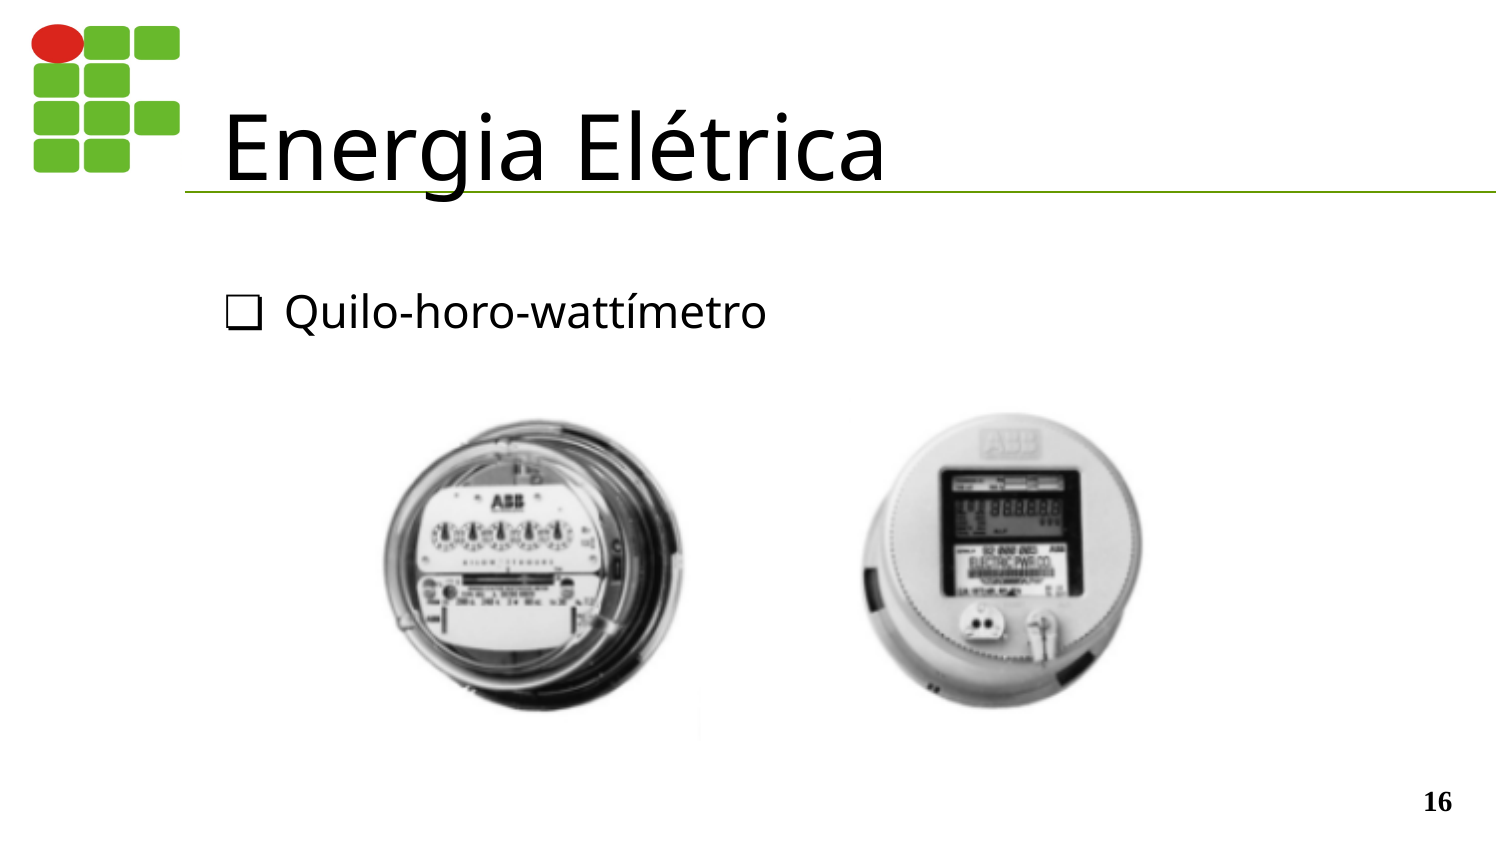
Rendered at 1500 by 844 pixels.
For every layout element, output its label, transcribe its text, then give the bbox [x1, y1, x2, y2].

title Energia Elétrica [206, 26, 1468, 207]
picture [351, 373, 701, 741]
picture [849, 392, 1163, 722]
text_box ‹#› [1397, 768, 1468, 825]
picture [29, 23, 182, 174]
list Quilo-horo-wattímetro [193, 248, 1469, 319]
